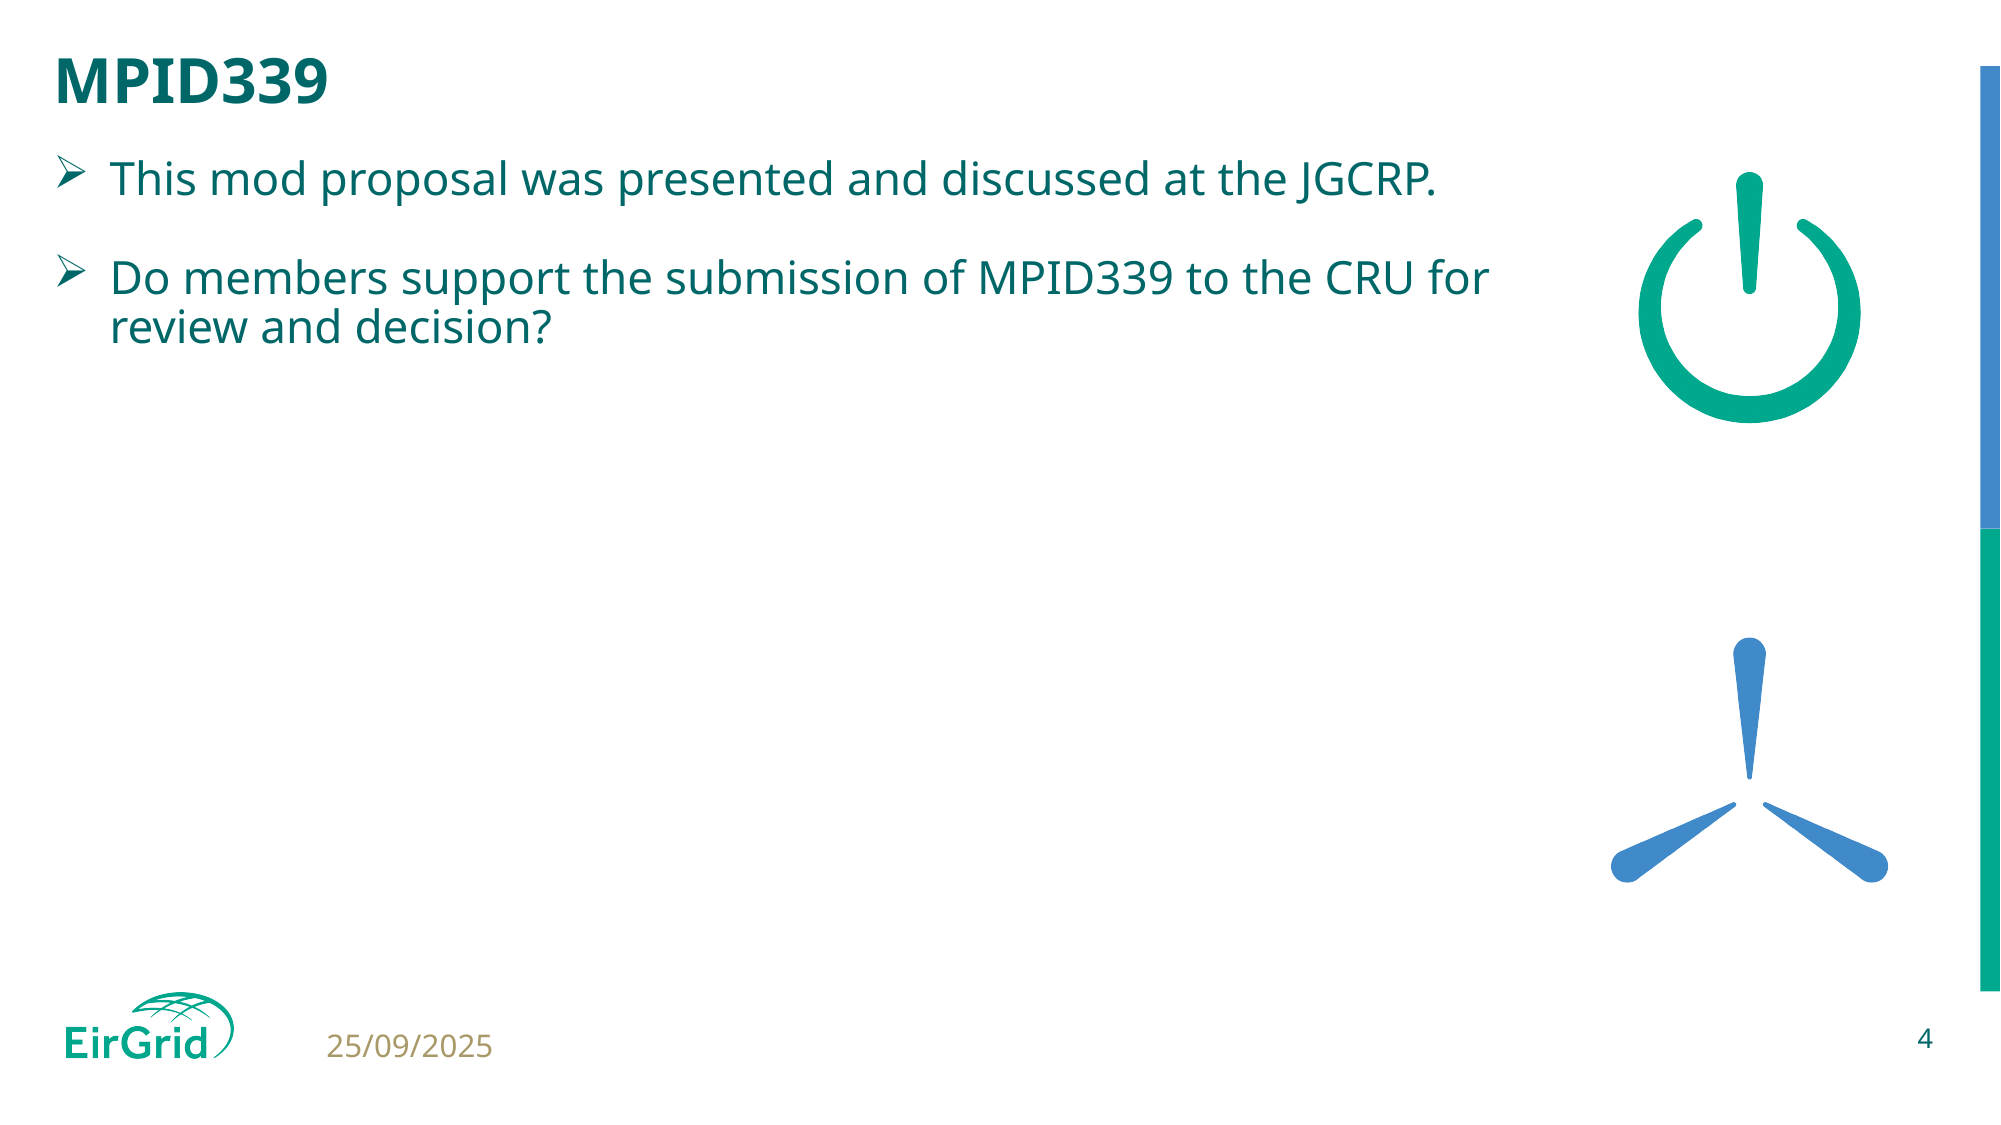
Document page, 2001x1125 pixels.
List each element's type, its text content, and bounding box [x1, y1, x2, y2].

list This mod proposal was presented and discussed at the JGCRP. Do members support the submission of MPID339 to the CRU for review and decision? [53, 155, 1590, 844]
title MPID339 [53, 49, 1955, 198]
slide_number 4 [1858, 992, 1933, 1059]
picture [66, 992, 234, 1059]
text_box 25/09/2025 [326, 1030, 688, 1087]
picture [1518, 66, 1980, 992]
